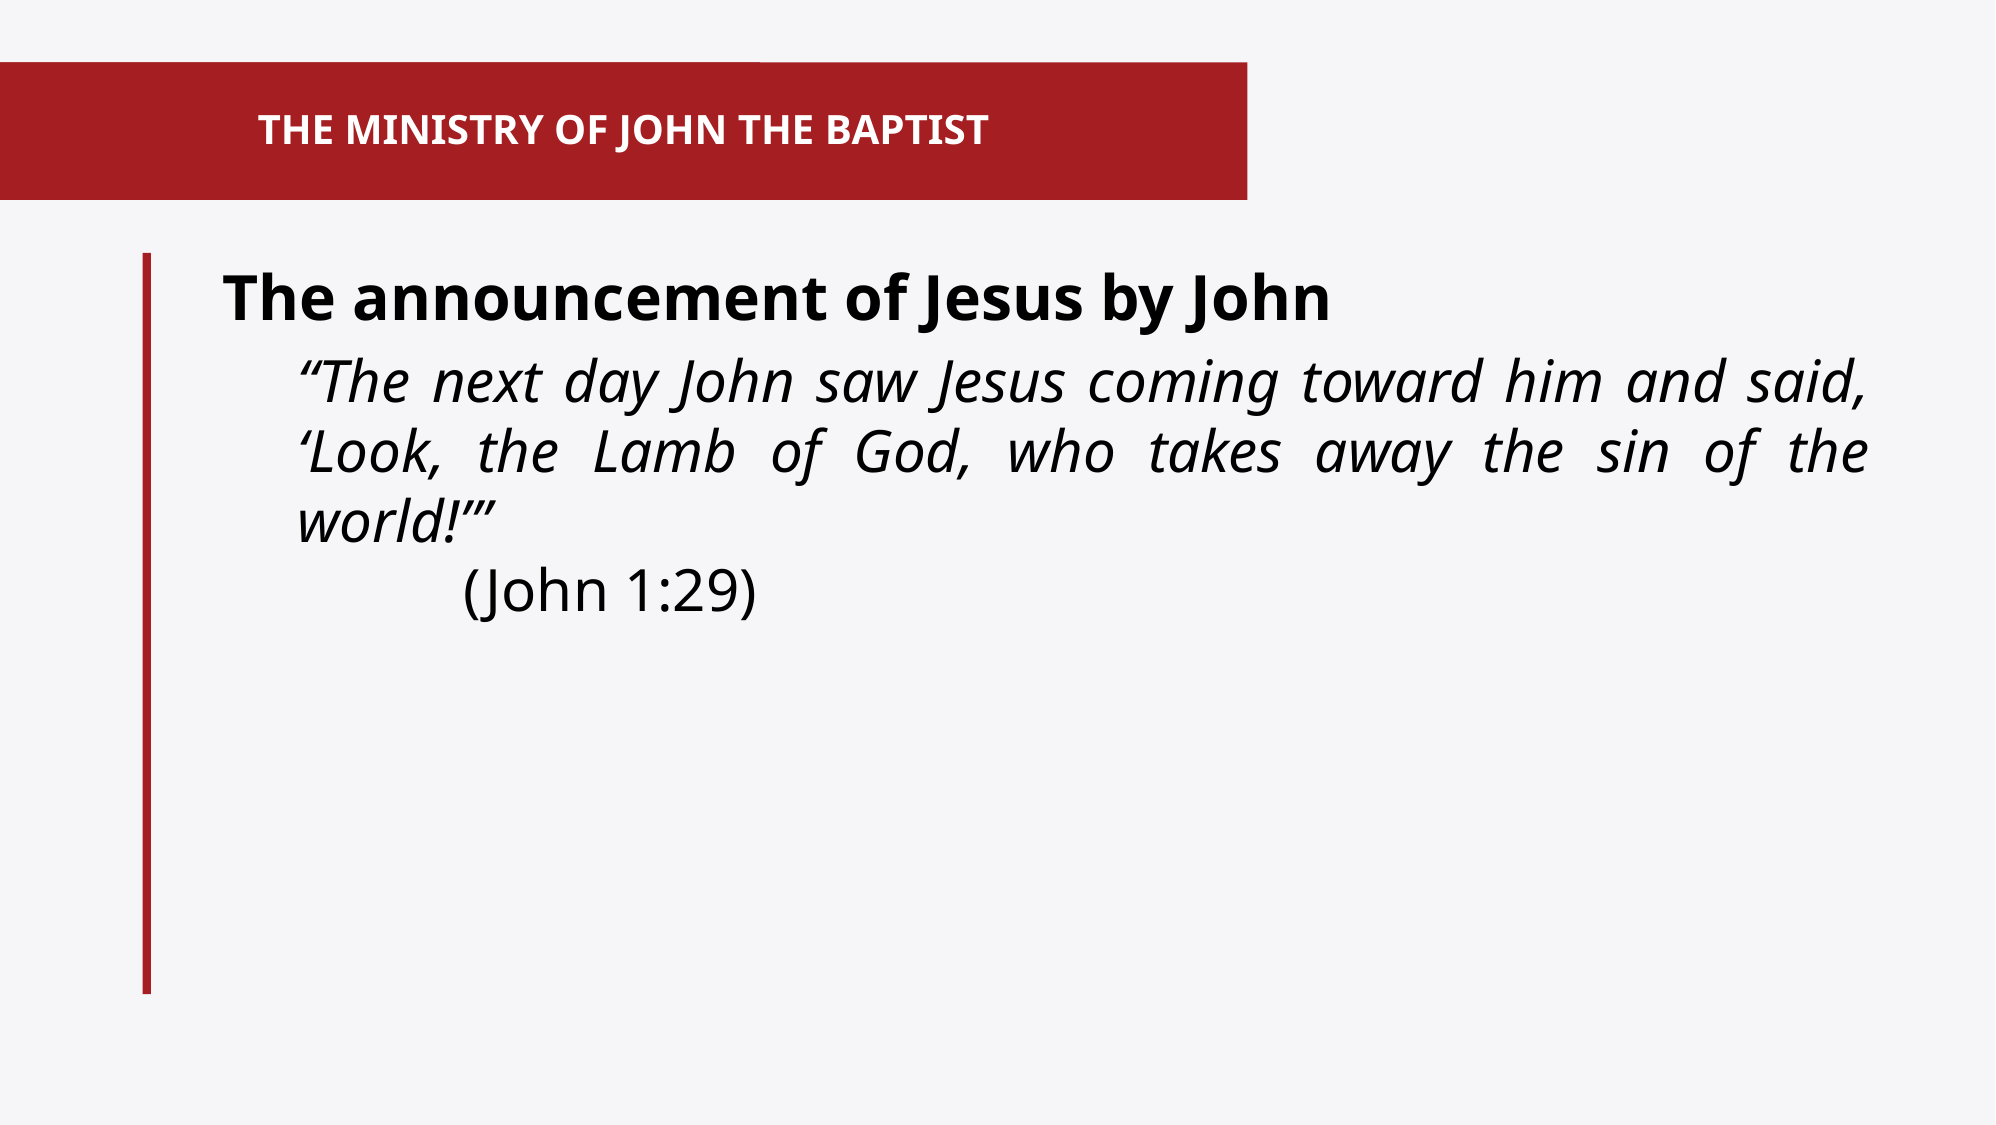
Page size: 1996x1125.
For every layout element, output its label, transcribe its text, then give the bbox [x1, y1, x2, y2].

title THE MINISTRY OF JOHN THE BAPTIST [0, 62, 1248, 200]
subtitle The announcement of Jesus by John “The next day John saw Jesus coming toward him and said, ‘Look, the Lamb of God, who takes away the sin of the world!’” (John 1:29) [197, 249, 1885, 913]
